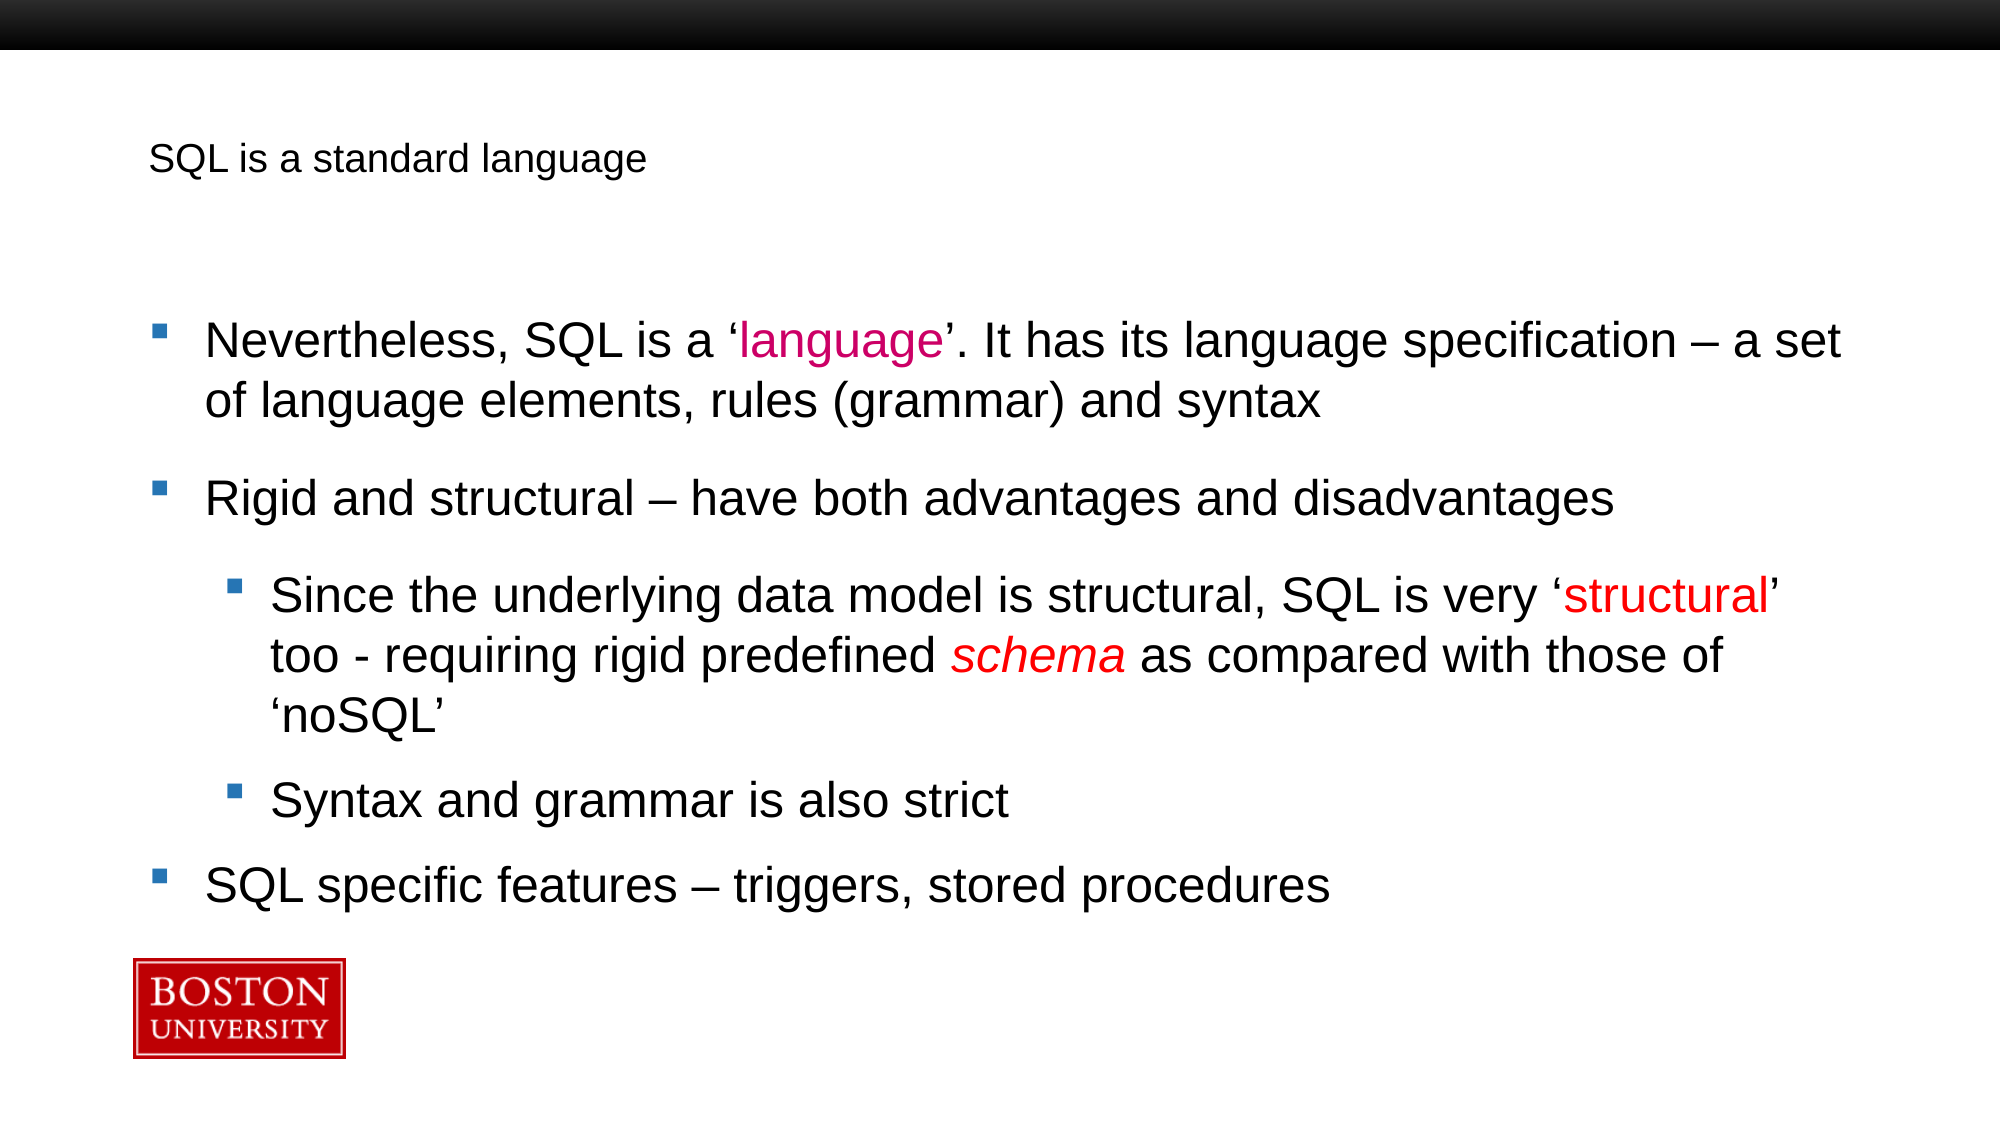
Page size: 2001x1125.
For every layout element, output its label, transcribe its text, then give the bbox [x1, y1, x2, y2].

title SQL is a standard language [133, 125, 1867, 238]
list Nevertheless, SQL is a ‘language’. It has its language specification – a set of language elements, rules (grammar) and syntax Rigid and structural – have both advantages and disadvantages Since the underlying data model is structural, SQL is very ‘structural’ too - requiring rigid predefined schema as compared with those of ‘noSQL’ Syntax and grammar is also strict SQL specific features – triggers, stored procedures [133, 299, 1867, 938]
picture [133, 958, 346, 1059]
